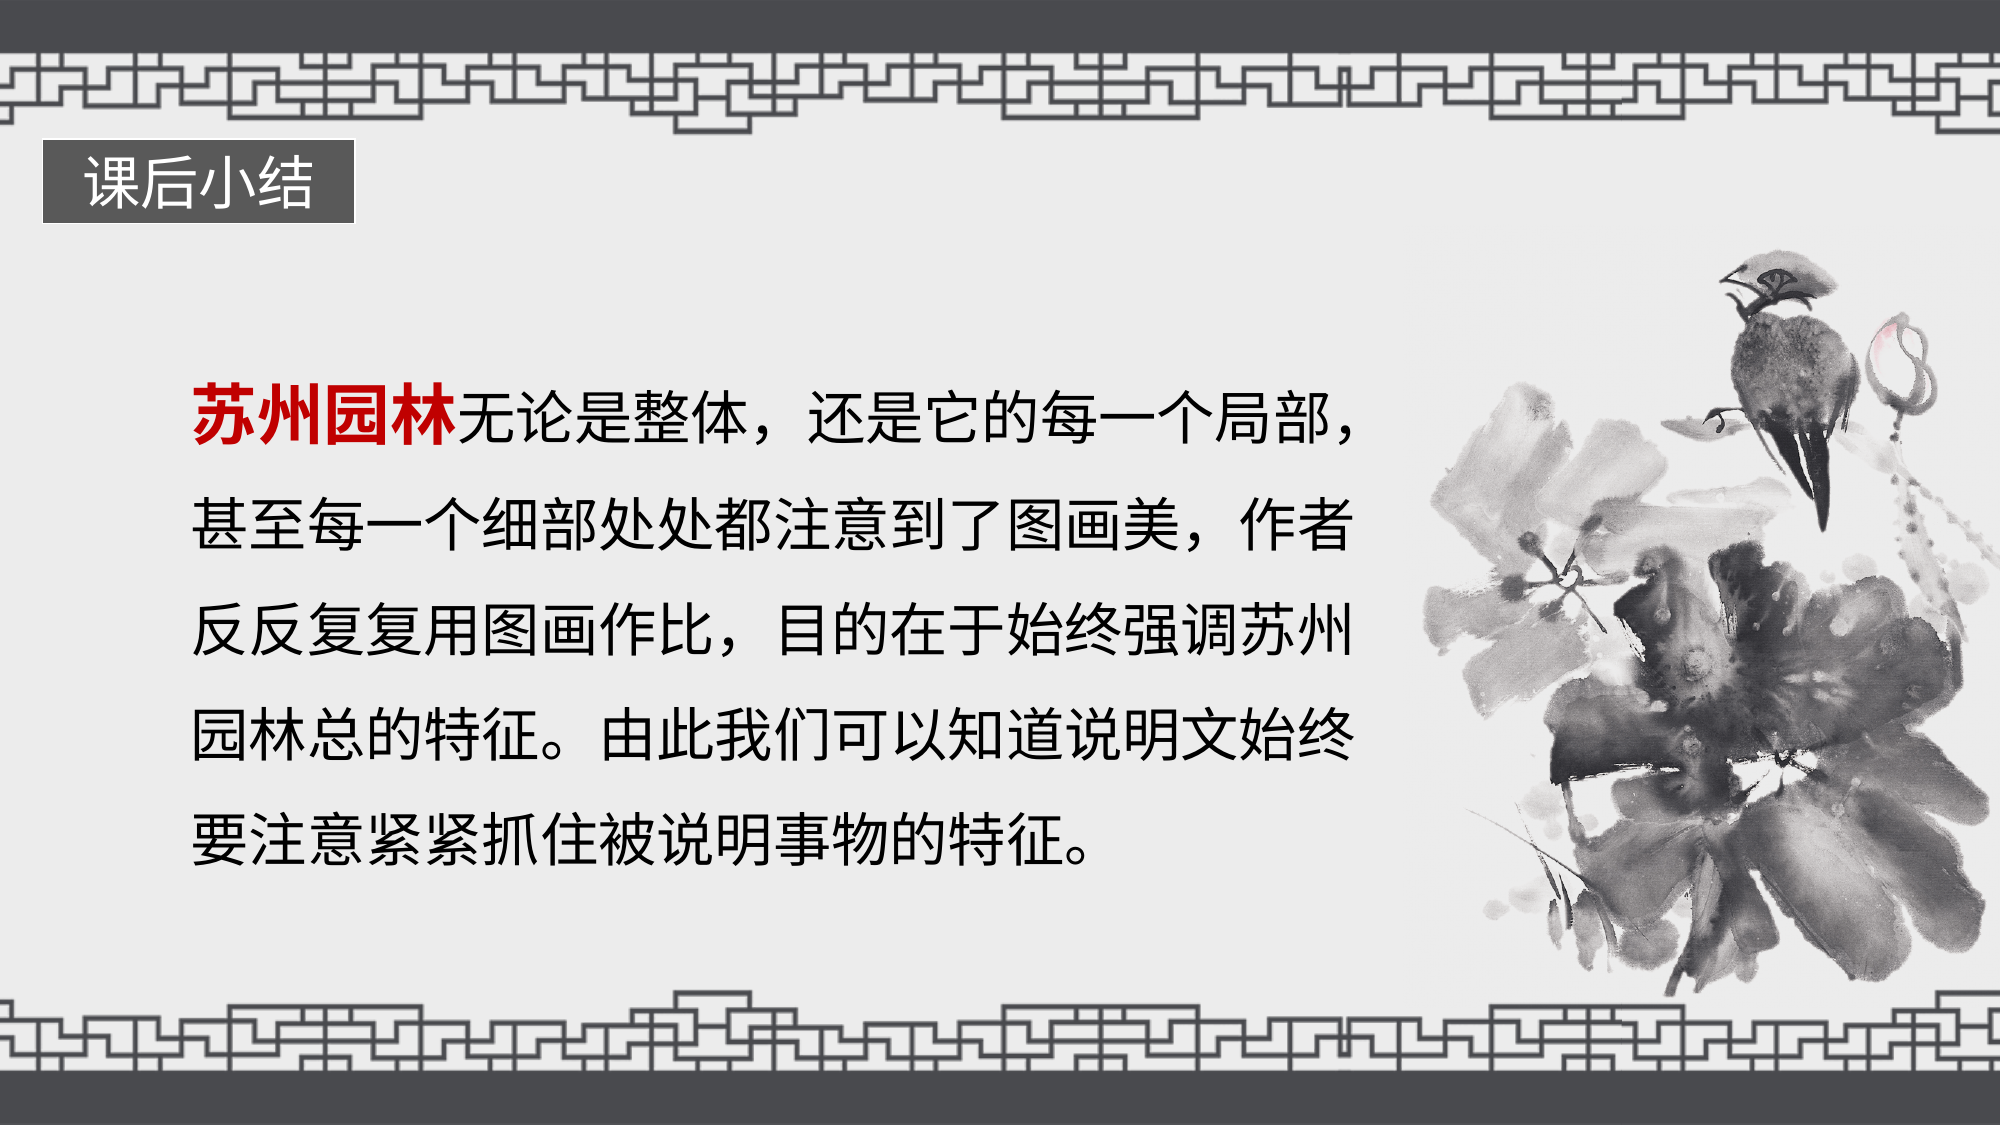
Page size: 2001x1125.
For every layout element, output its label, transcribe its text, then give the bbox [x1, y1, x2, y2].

picture [1331, 224, 2000, 1008]
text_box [0, 0, 2000, 136]
text_box 课后小结 [42, 139, 355, 224]
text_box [0, 989, 2000, 1125]
text_box 苏州园林无论是整体，还是它的每一个局部，甚至每一个细部处处都注意到了图画美，作者反反复复用图画作比，目的在于始终强调苏州园林总的特征。由此我们可以知道说明文始终要注意紧紧抓住被说明事物的特征。 [175, 325, 1331, 986]
